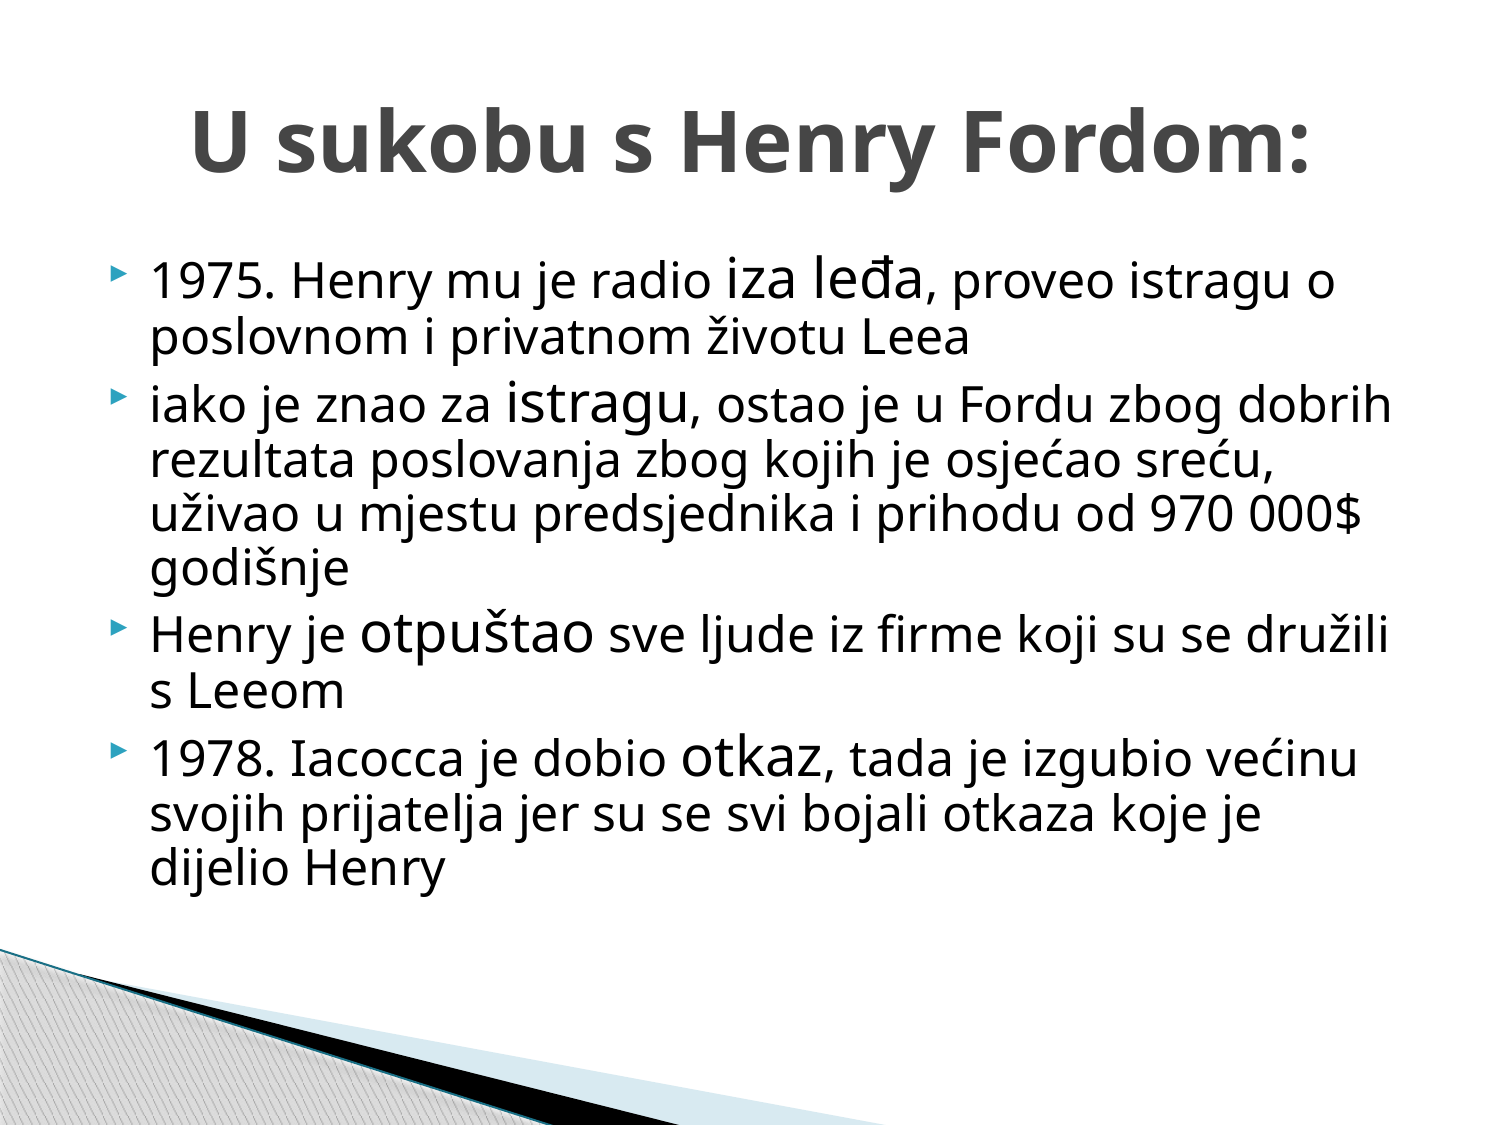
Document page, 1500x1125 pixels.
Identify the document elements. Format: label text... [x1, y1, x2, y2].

title U sukobu s Henry Fordom: [75, 45, 1425, 233]
list 1975. Henry mu je radio iza leđa, proveo istragu o poslovnom i privatnom životu Leea iako je znao za istragu, ostao je u Fordu zbog dobrih rezultata poslovanja zbog kojih je osjećao sreću, uživao u mjestu predsjednika i prihodu od 970 000$ godišnje Henry je otpuštao sve ljude iz firme koji su se družili s Leeom 1978. Iacocca je dobio otkaz, tada je izgubio većinu svojih prijatelja jer su se svi bojali otkaza koje je dijelio Henry [74, 242, 1426, 986]
